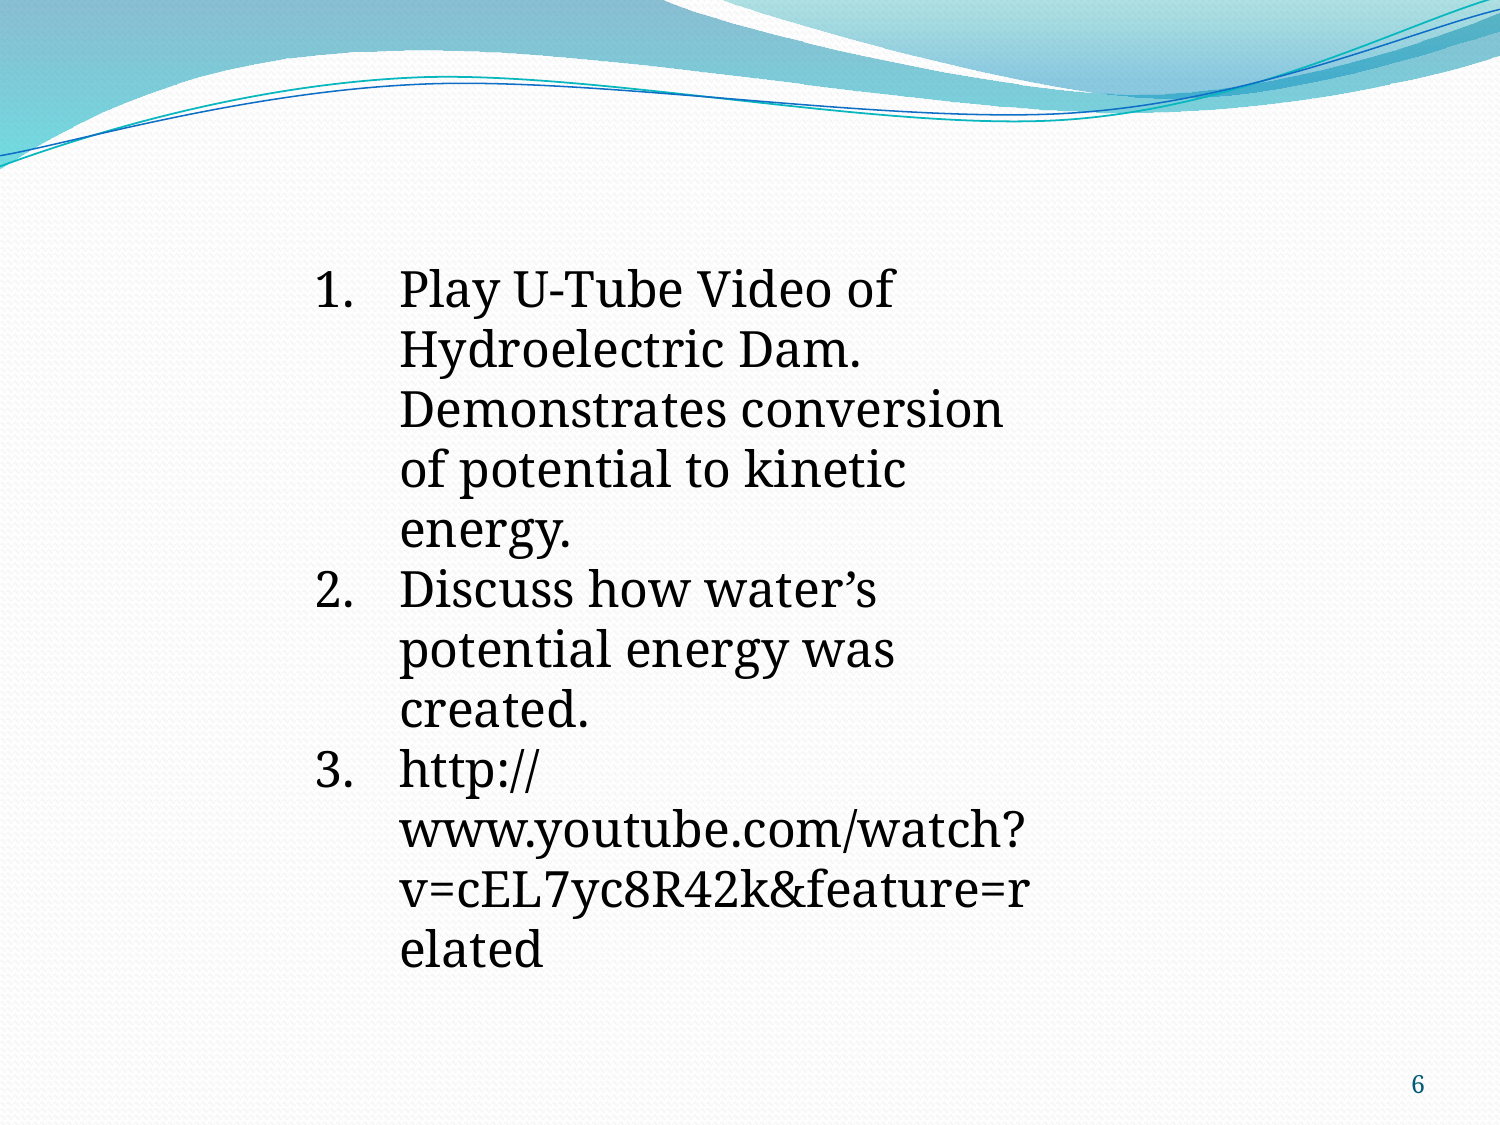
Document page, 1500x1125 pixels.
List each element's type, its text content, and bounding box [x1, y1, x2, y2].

text_box Play U-Tube Video of Hydroelectric Dam. Demonstrates conversion of potential to kinetic energy. Discuss how water’s potential energy was created. http://www.youtube.com/watch?v=cEL7yc8R42k&feature=related [299, 249, 1050, 985]
slide_number 6 [1299, 1042, 1425, 1103]
